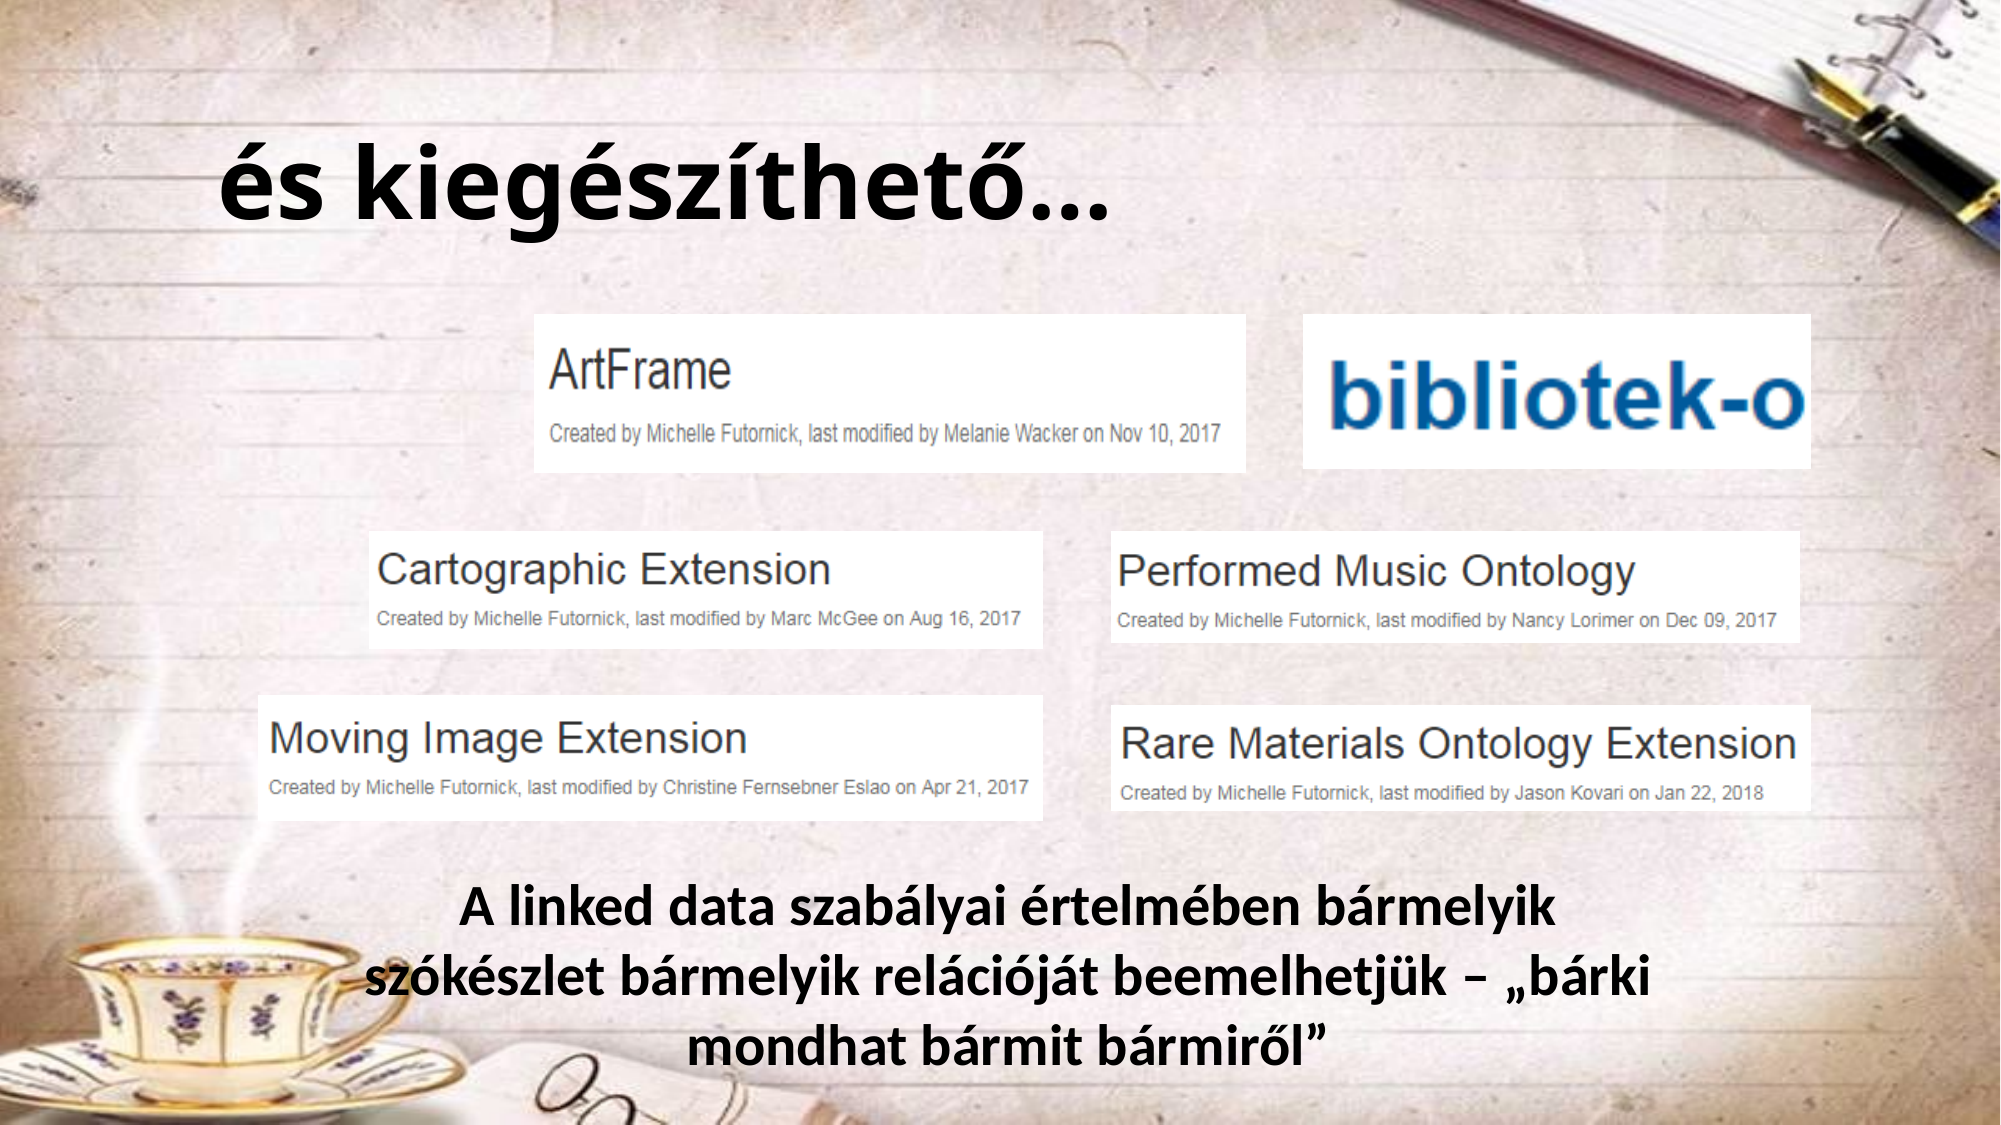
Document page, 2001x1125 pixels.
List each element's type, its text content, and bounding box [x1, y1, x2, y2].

text_box és kiegészíthető… [202, 112, 1129, 248]
text_box A linked data szabályai értelmében bármelyik szókészlet bármelyik relációját beemelhetjük – „bárki mondhat bármit bármiről” [331, 859, 1686, 1085]
picture [0, 0, 2001, 1125]
